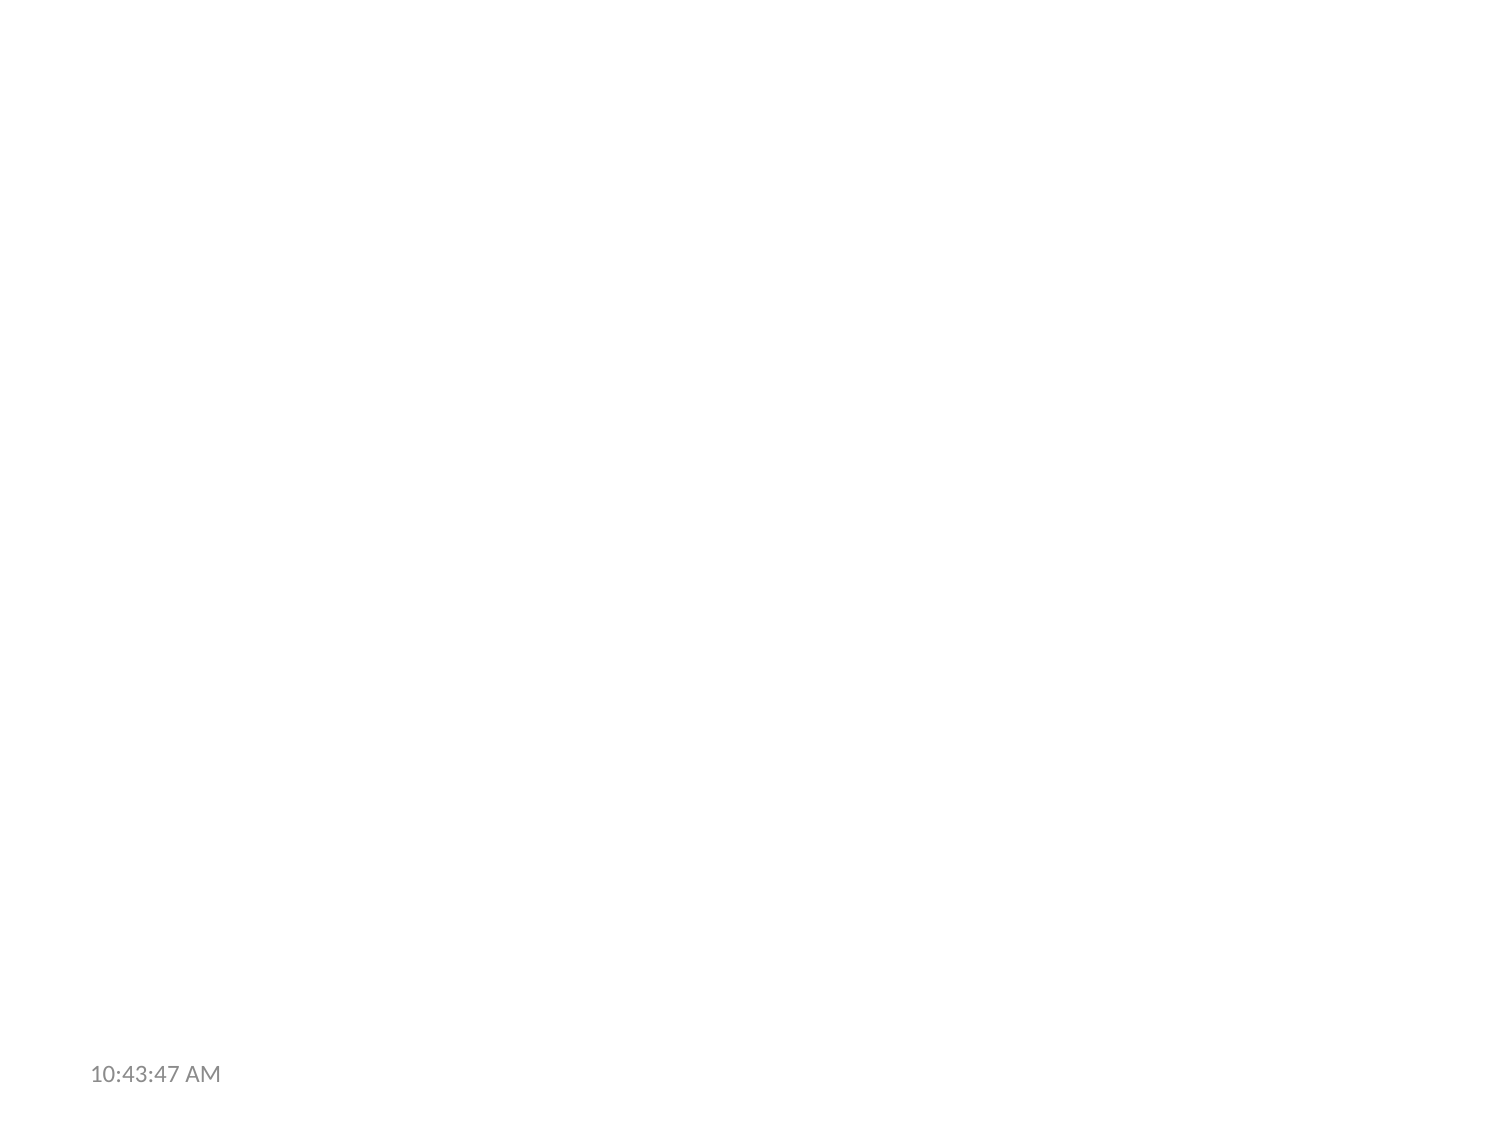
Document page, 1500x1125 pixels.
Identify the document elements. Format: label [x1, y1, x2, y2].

slide_number [75, 1042, 425, 1103]
